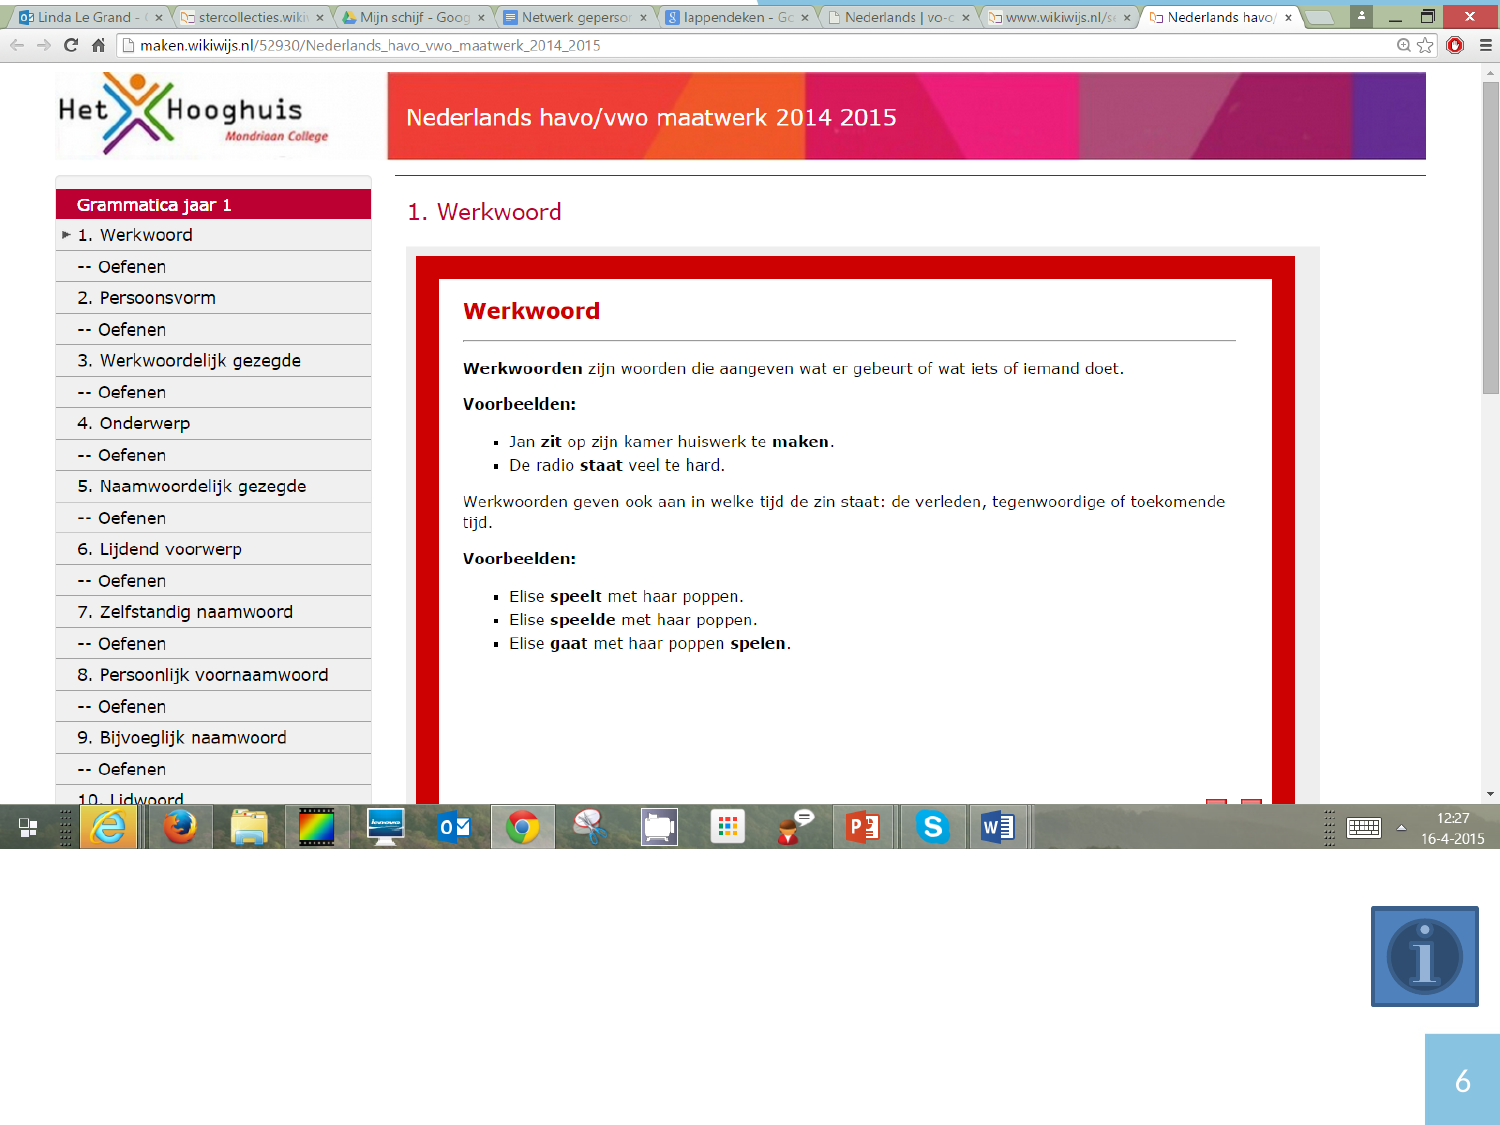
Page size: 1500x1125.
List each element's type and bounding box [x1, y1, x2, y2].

picture [0, 0, 1500, 1125]
text_box [1371, 906, 1479, 1007]
